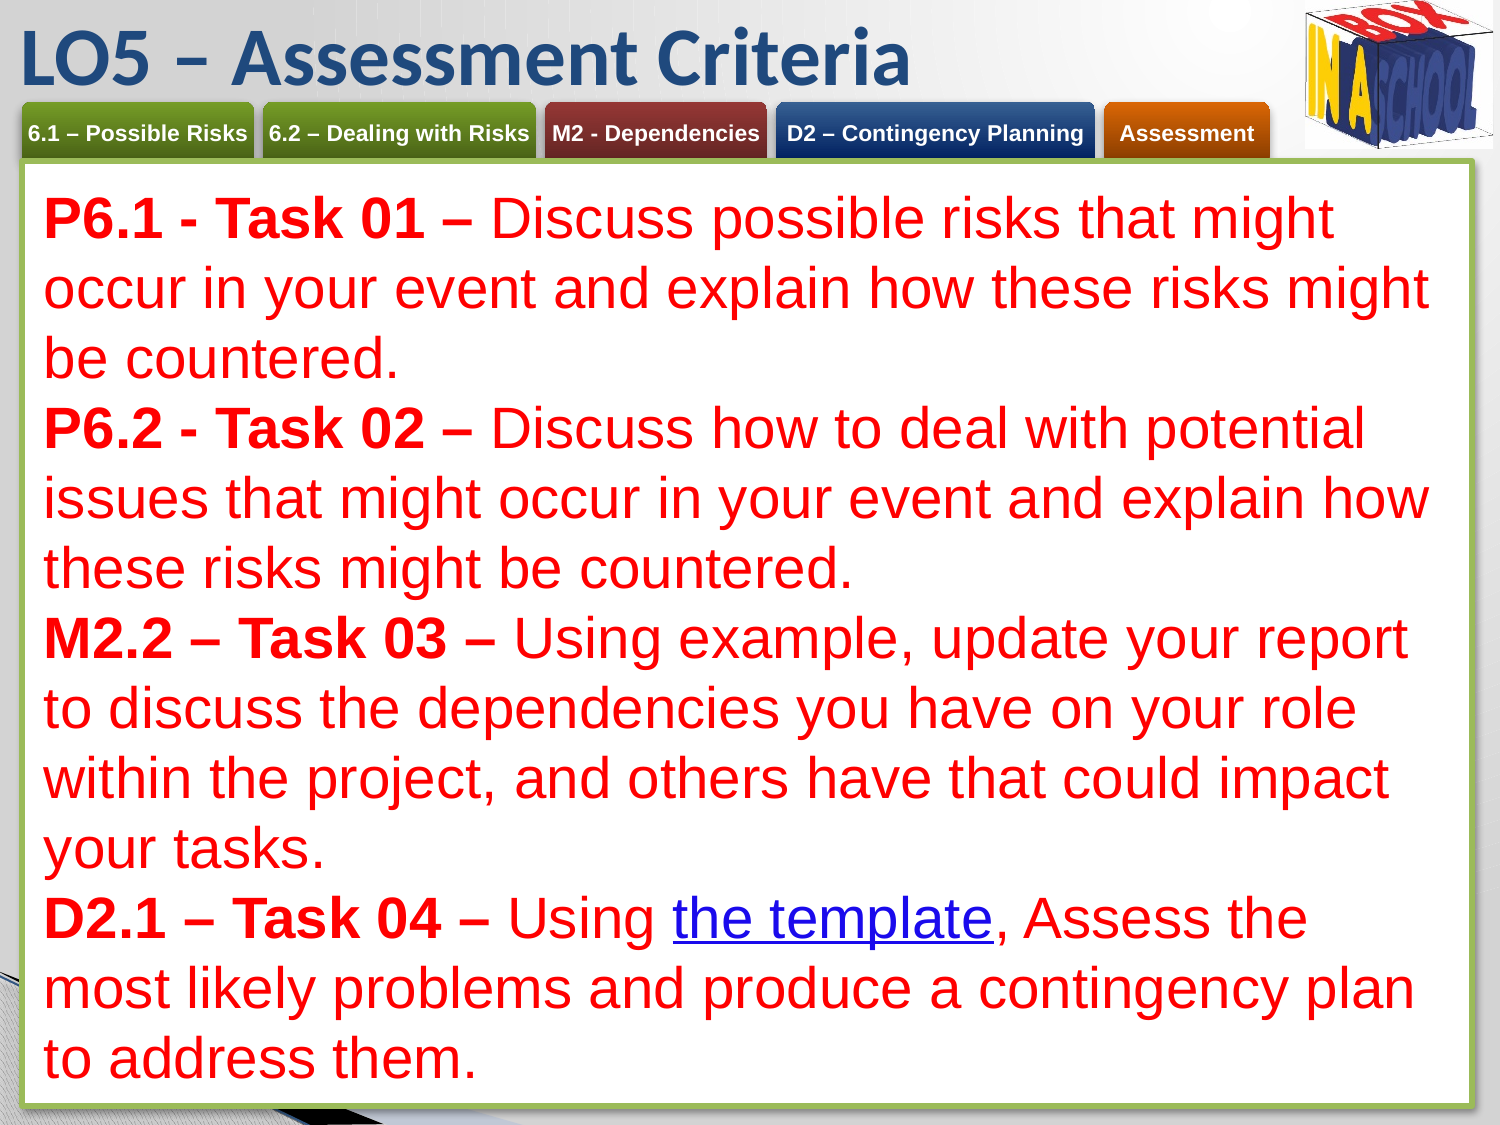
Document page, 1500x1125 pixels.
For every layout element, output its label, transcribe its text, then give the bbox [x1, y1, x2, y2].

picture [1305, 0, 1494, 149]
picture [281, 1114, 303, 1125]
title LO5 – Assessment Criteria [5, 7, 1317, 98]
text_box P6.1 - Task 01 – Discuss possible risks that might occur in your event and explain how these risks might be countered. P6.2 - Task 02 – Discuss how to deal with potential issues that might occur in your event and explain how these risks might be countered. M2.2 – Task 03 – Using example, update your report to discuss the dependencies you have on your role within the project, and others have that could impact your tasks. D2.1 – Task 04 – Using the template, Assess the most likely problems and produce a contingency plan to address them. [29, 172, 1461, 1098]
